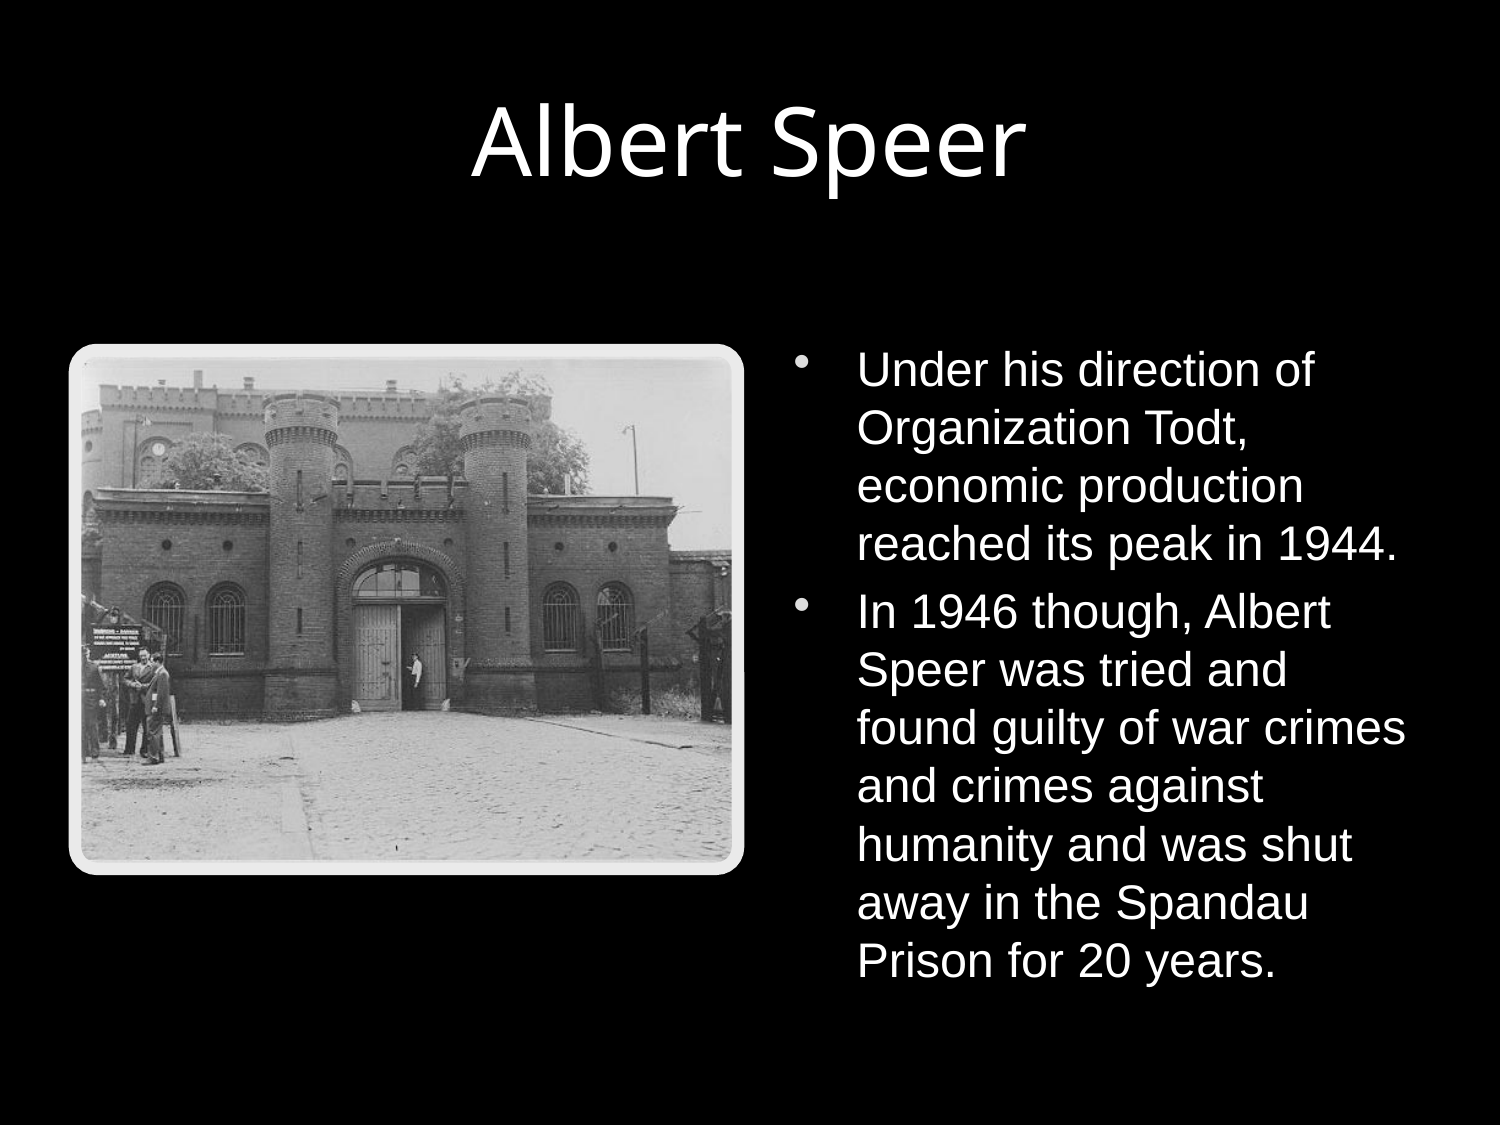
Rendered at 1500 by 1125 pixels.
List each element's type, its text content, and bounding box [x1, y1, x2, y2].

title Albert Speer [75, 44, 1425, 233]
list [74, 349, 739, 870]
list Under his direction of Organization Todt, economic production reached its peak in 1944. In 1946 though, Albert Speer was tried and found guilty of war crimes and crimes against humanity and was shut away in the Spandau Prison for 20 years. [774, 262, 1438, 1005]
